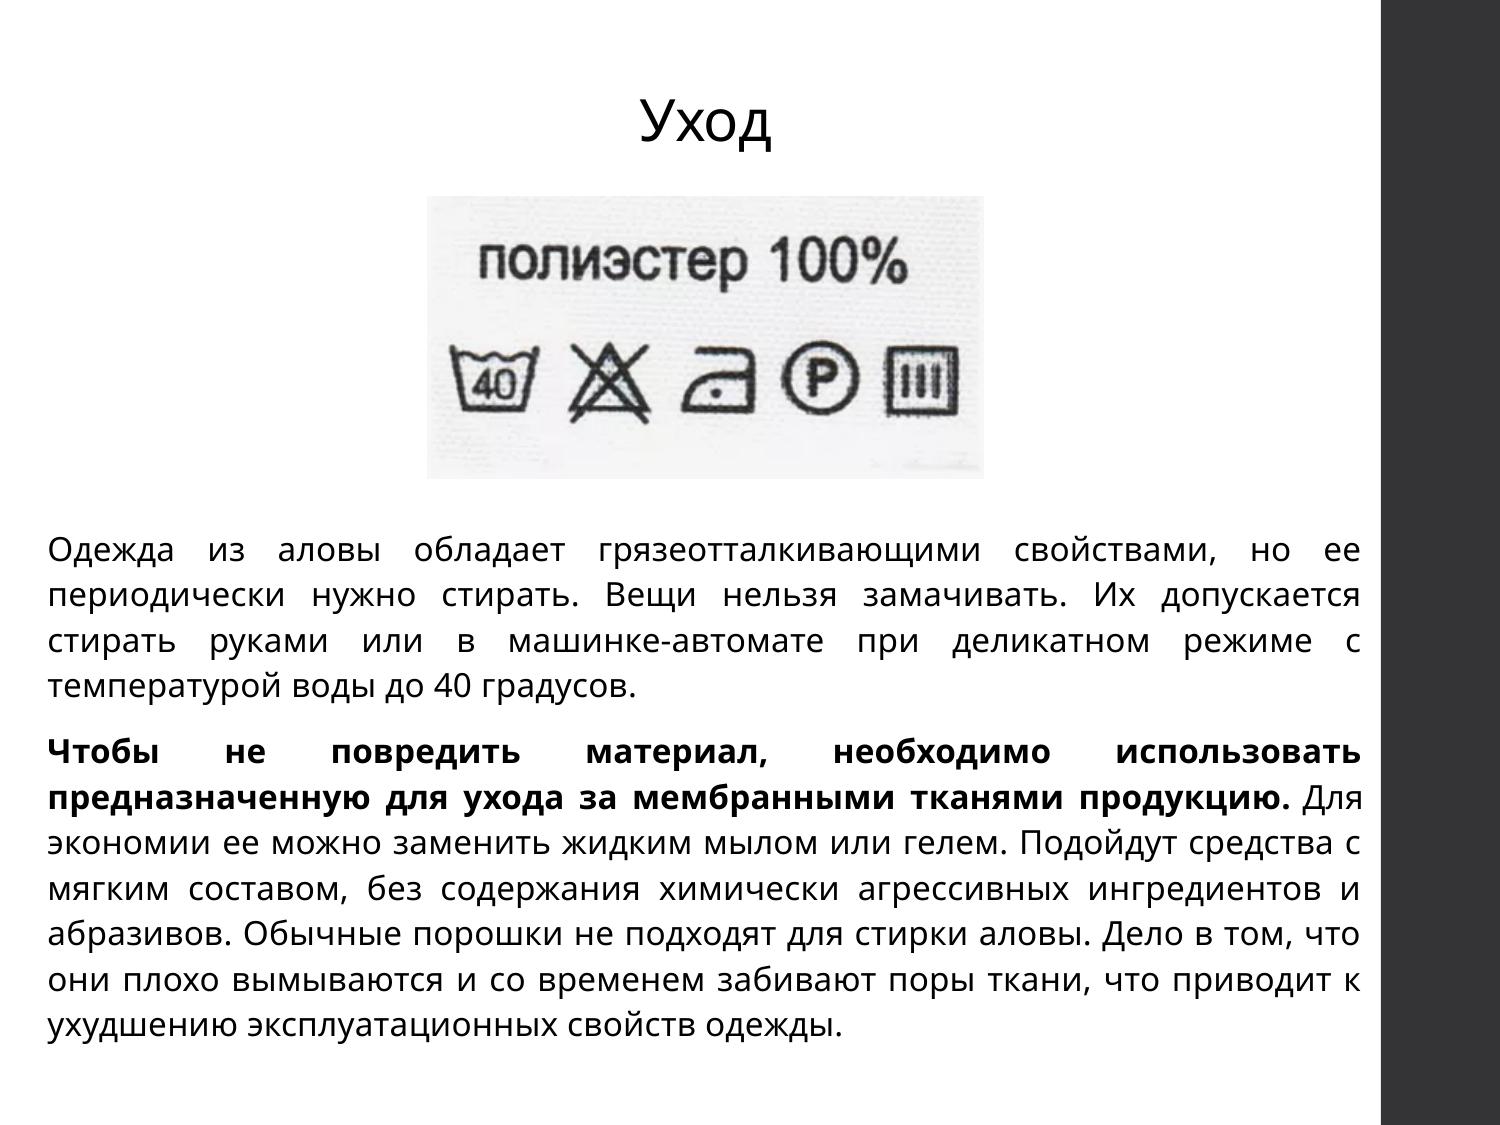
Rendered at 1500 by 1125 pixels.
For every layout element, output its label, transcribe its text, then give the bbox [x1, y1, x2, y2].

title Уход [0, 75, 1412, 232]
list Одежда из аловы обладает грязеотталкивающими свойствами, но ее периодически нужно стирать. Вещи нельзя замачивать. Их допускается стирать руками или в машинке-автомате при деликатном режиме с температурой воды до 40 градусов. Чтобы не повредить материал, необходимо использовать предназначенную для ухода за мембранными тканями продукцию. Для экономии ее можно заменить жидким мылом или гелем. Подойдут средства с мягким составом, без содержания химически агрессивных ингредиентов и абразивов. Обычные порошки не подходят для стирки аловы. Дело в том, что они плохо вымываются и со временем забивают поры ткани, что приводит к ухудшению эксплуатационных свойств одежды. [32, 515, 1379, 1125]
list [427, 196, 985, 480]
